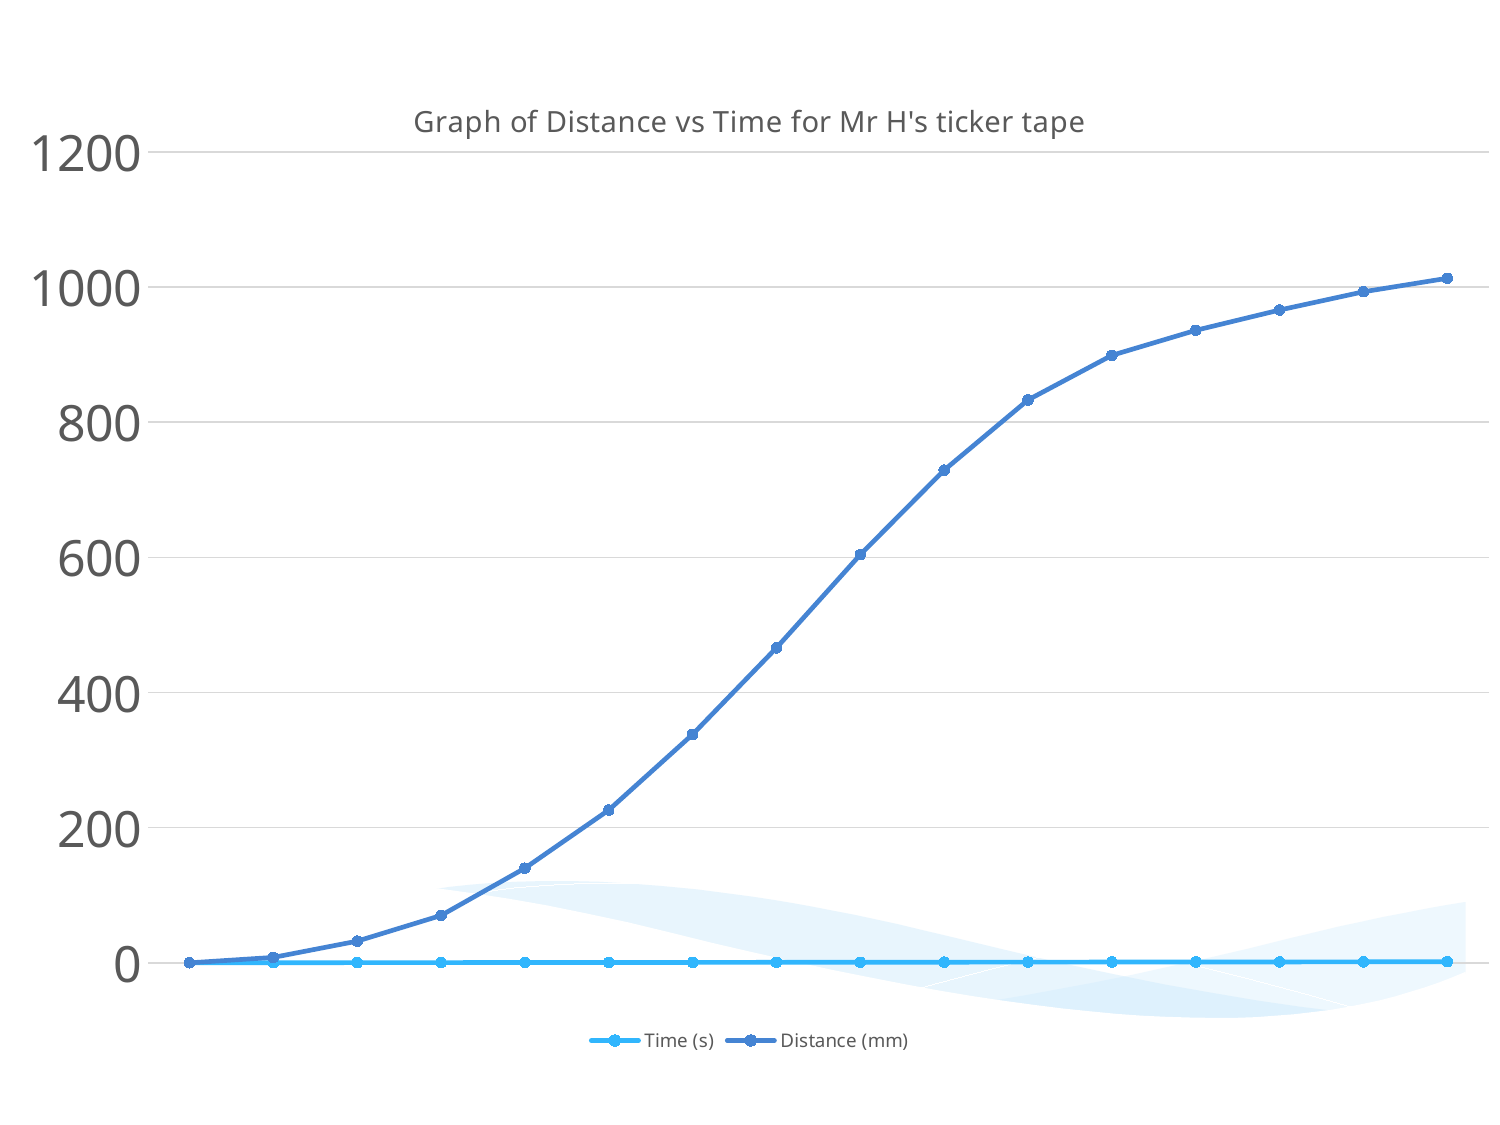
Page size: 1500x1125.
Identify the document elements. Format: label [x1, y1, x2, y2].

chart [0, 64, 1500, 1061]
